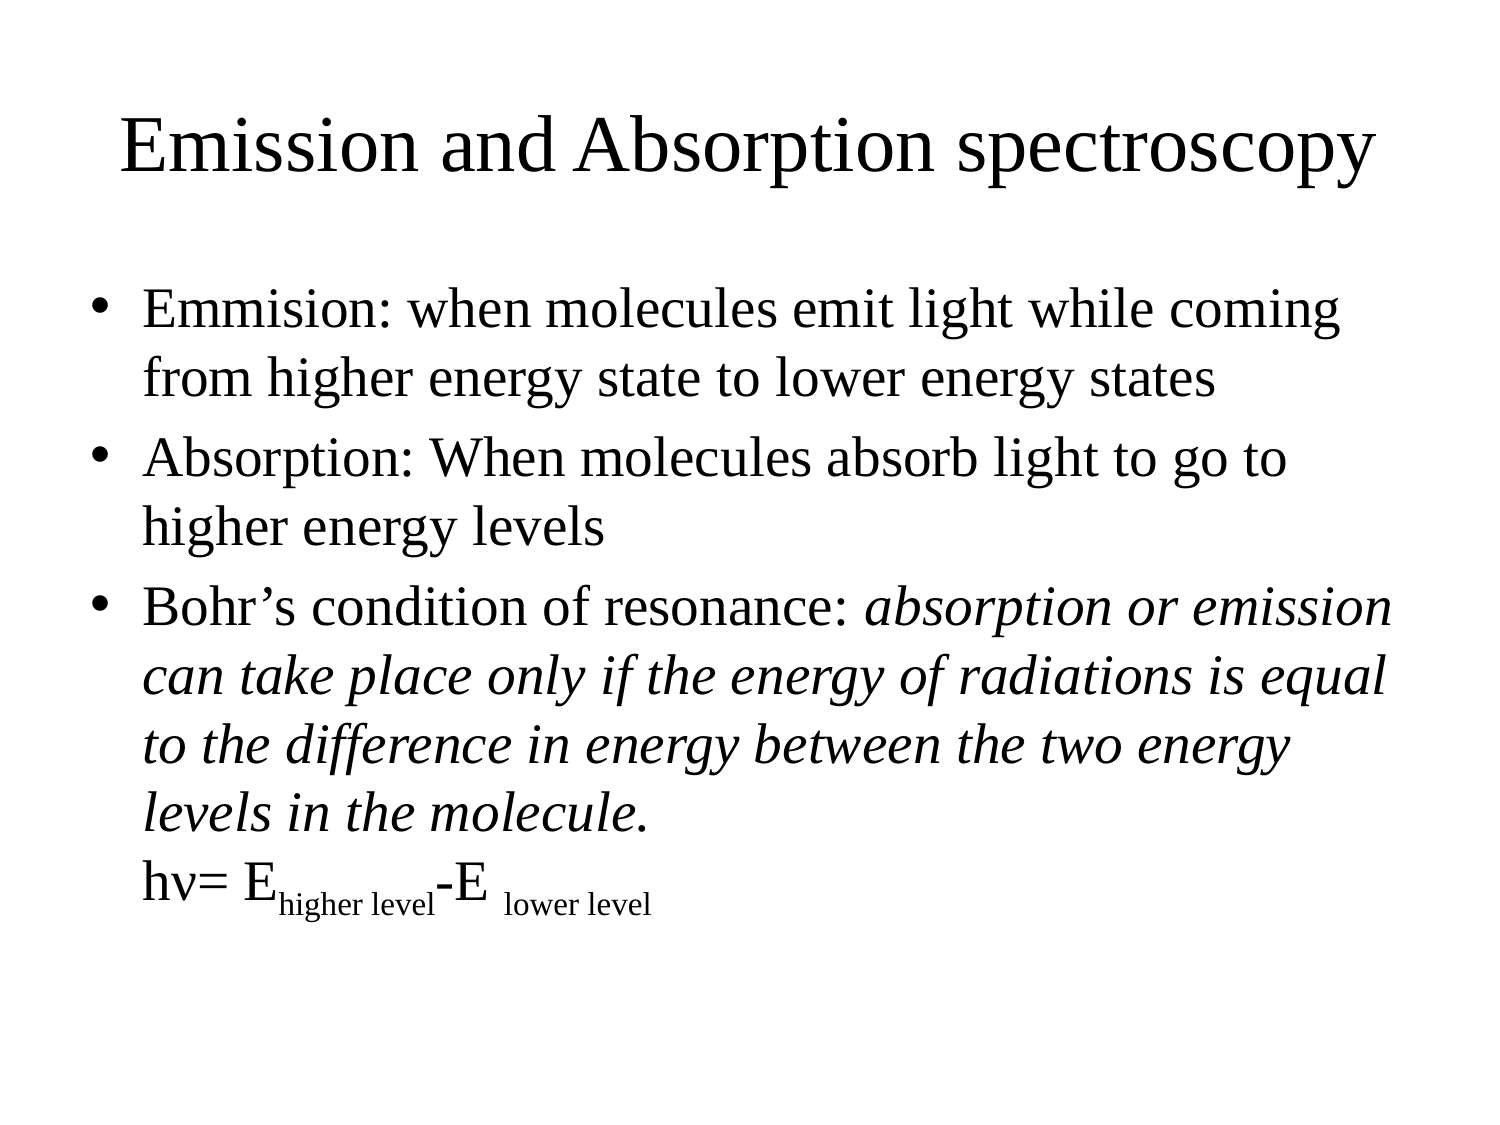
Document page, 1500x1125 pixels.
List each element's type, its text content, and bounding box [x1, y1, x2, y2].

title Emission and Absorption spectroscopy [75, 45, 1425, 233]
list Emmision: when molecules emit light while coming from higher energy state to lower energy states Absorption: When molecules absorb light to go to higher energy levels Bohr’s condition of resonance: absorption or emission can take place only if the energy of radiations is equal to the difference in energy between the two energy levels in the molecule. hν= Ehigher level-E lower level [75, 262, 1425, 1005]
